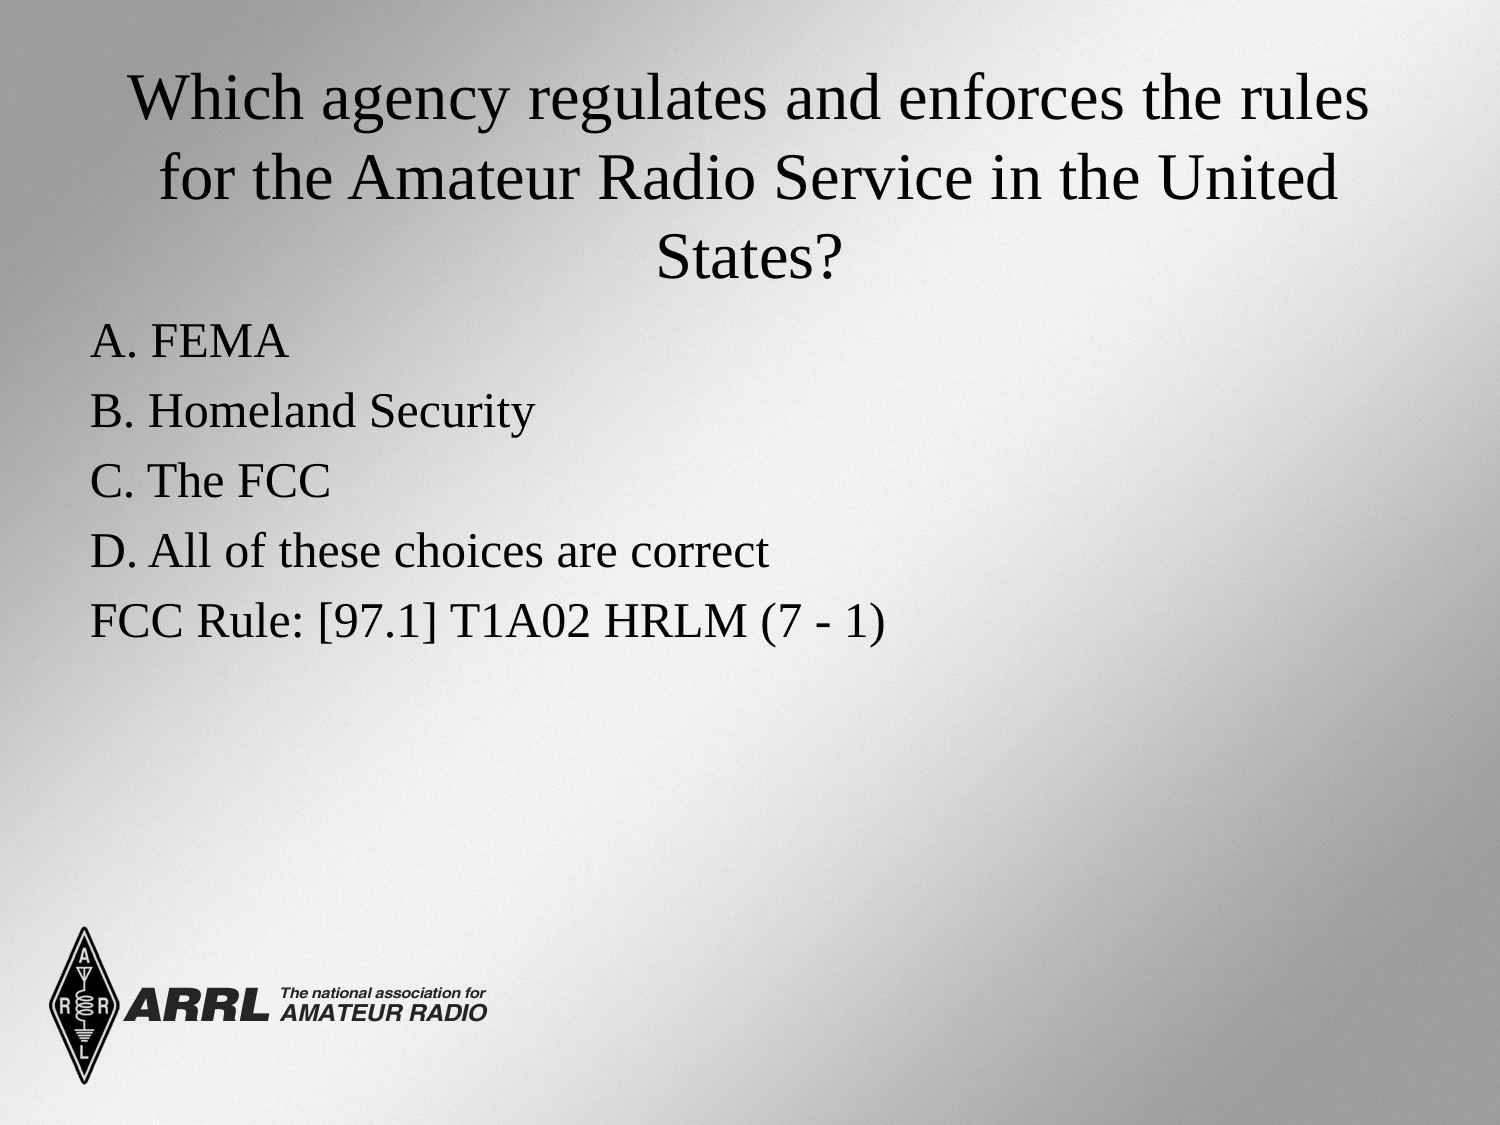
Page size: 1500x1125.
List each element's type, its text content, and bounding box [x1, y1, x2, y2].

list A. FEMA B. Homeland Security C. The FCC D. All of these choices are correct FCC Rule: [97.1] T1A02 HRLM (7 - 1) [75, 299, 1425, 1005]
title Which agency regulates and enforces the rules for the Amateur Radio Service in the United States? [75, 45, 1425, 233]
picture [0, 0, 1500, 1125]
